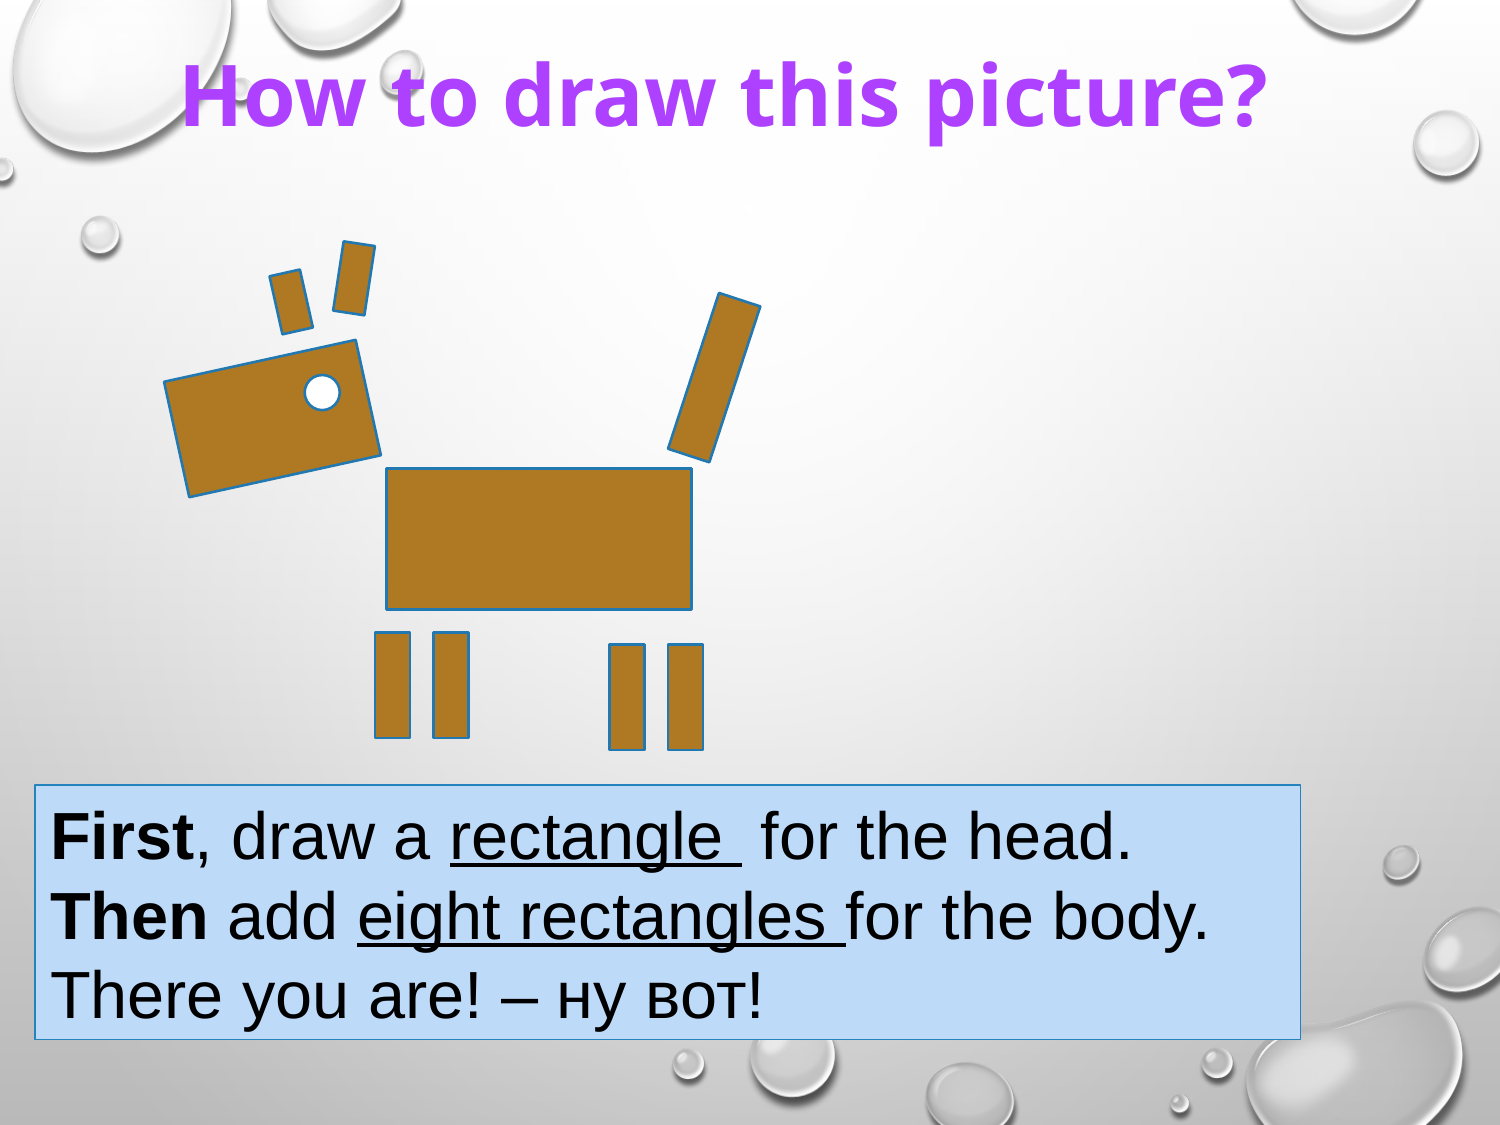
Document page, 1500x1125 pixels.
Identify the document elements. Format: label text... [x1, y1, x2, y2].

text_box [331, 240, 377, 317]
title How to draw this picture? [75, 45, 1395, 153]
text_box [608, 643, 646, 751]
text_box First, draw a rectangle for the head. Then add eight rectangles for the body. There you are! – ну вот! [34, 784, 1301, 1040]
text_box [667, 643, 704, 751]
text_box [432, 631, 470, 739]
text_box [666, 291, 762, 464]
text_box [268, 268, 315, 336]
text_box [162, 338, 383, 499]
text_box [303, 373, 342, 412]
picture [0, 0, 1500, 1125]
text_box [374, 631, 411, 739]
text_box [385, 467, 693, 611]
